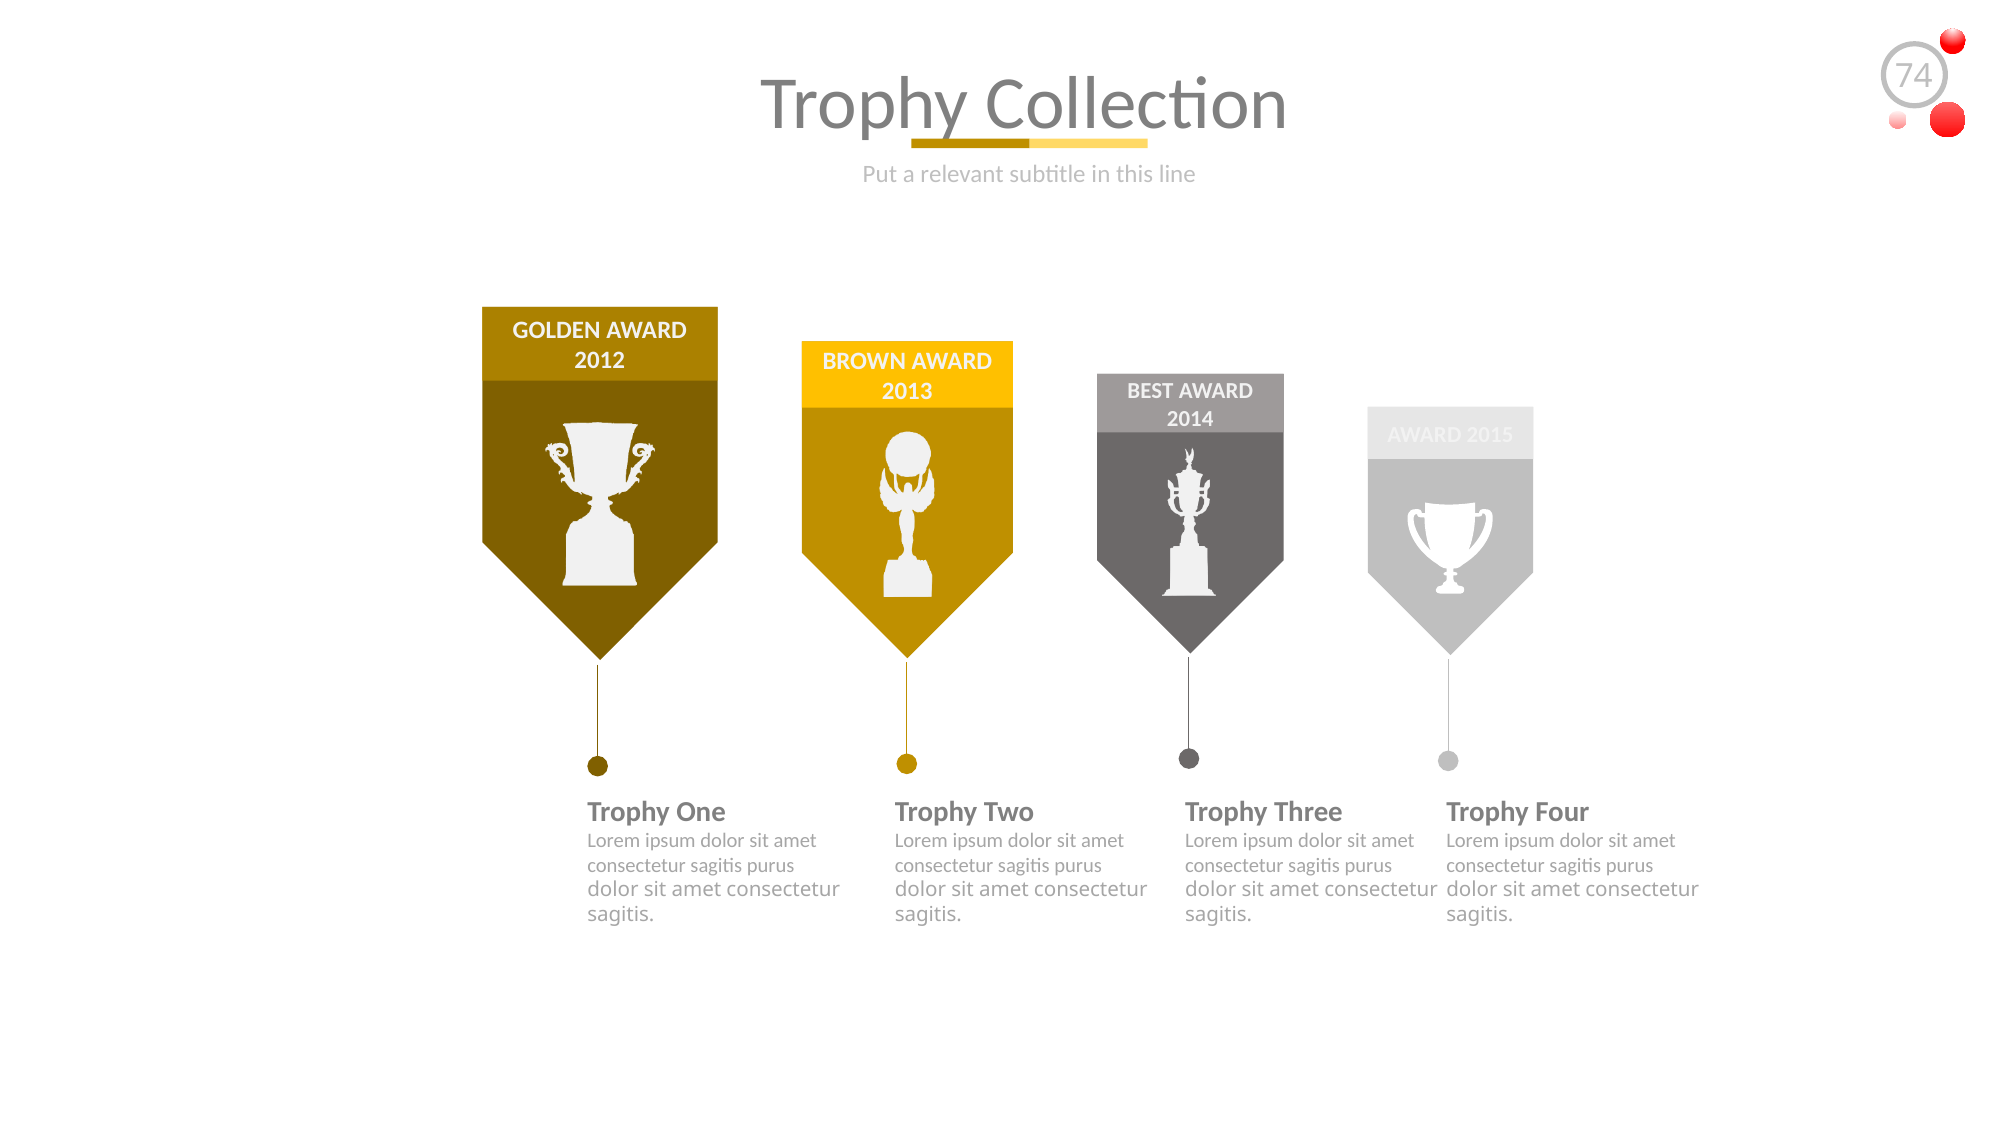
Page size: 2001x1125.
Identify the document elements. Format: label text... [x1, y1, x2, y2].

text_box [801, 341, 1013, 659]
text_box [1876, 28, 1966, 138]
picture [545, 422, 655, 586]
picture [1162, 447, 1216, 596]
text_box Trophy Two Lorem ipsum dolor sit amet consectetur sagitis purus dolor sit amet consectetur sagitis. [879, 784, 1170, 934]
picture [870, 428, 943, 601]
text_box Put a relevant subtitle in this line [792, 142, 1267, 202]
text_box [482, 306, 718, 660]
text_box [911, 138, 1148, 149]
text_box Trophy Three Lorem ipsum dolor sit amet consectetur sagitis purus dolor sit amet consectetur sagitis. [1170, 784, 1431, 934]
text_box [1367, 406, 1534, 656]
text_box Trophy Collection [597, 1, 1454, 152]
text_box Trophy Four Lorem ipsum dolor sit amet consectetur sagitis purus dolor sit amet consectetur sagitis. [1431, 784, 1722, 934]
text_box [1097, 373, 1284, 654]
text_box Trophy One Lorem ipsum dolor sit amet consectetur sagitis purus dolor sit amet consectetur sagitis. [572, 784, 863, 934]
